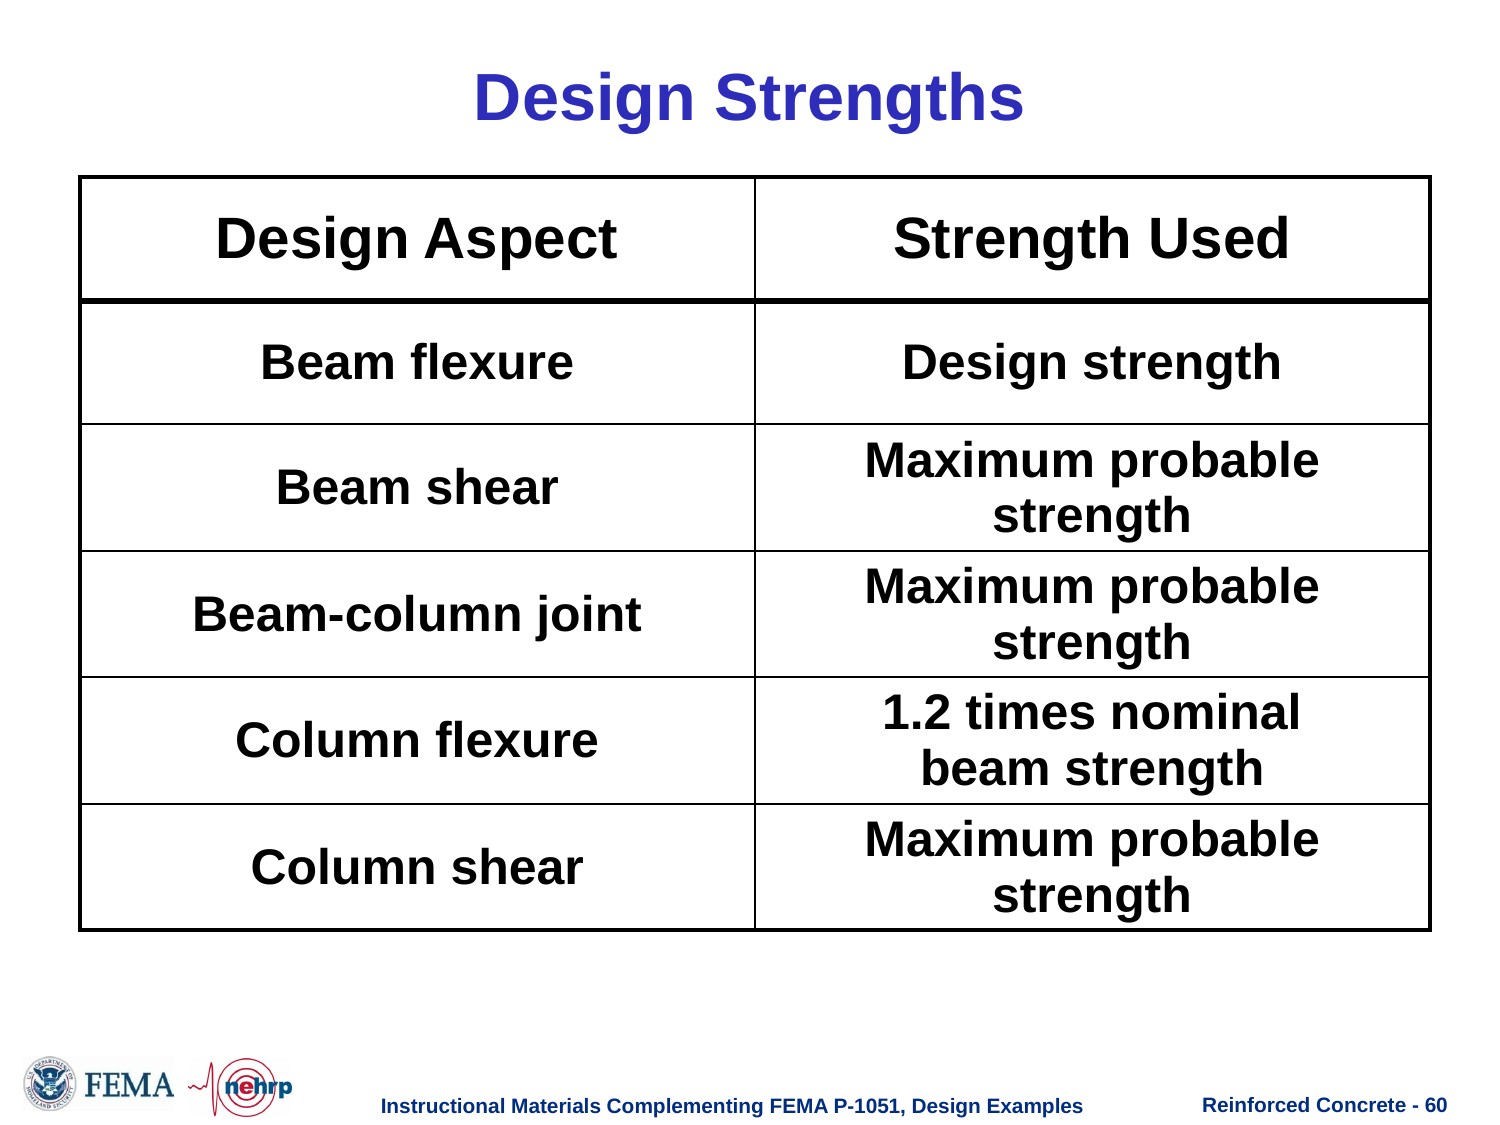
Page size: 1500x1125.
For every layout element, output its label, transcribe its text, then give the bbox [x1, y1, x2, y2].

table_cell Column shear [82, 805, 754, 928]
table_cell Design strength [756, 304, 1428, 423]
table_cell Beam shear [82, 425, 754, 550]
table_header Strength Used [756, 179, 1428, 298]
table_cell Maximum probable strength [756, 552, 1428, 676]
table_cell Beam flexure [82, 304, 754, 423]
table_cell Column flexure [82, 678, 754, 803]
title Design Strengths [74, 0, 1426, 188]
table_cell Maximum probable strength [756, 425, 1428, 550]
table_cell 1.2 times nominal beam strength [756, 678, 1428, 803]
table_header Design Aspect [82, 179, 754, 298]
picture [188, 1058, 292, 1117]
table_cell Beam-column joint [82, 552, 754, 676]
picture [23, 1056, 174, 1111]
table_cell Maximum probable strength [756, 805, 1428, 928]
footer Instructional Materials Complementing FEMA P-1051, Design Examples [365, 1072, 1113, 1125]
